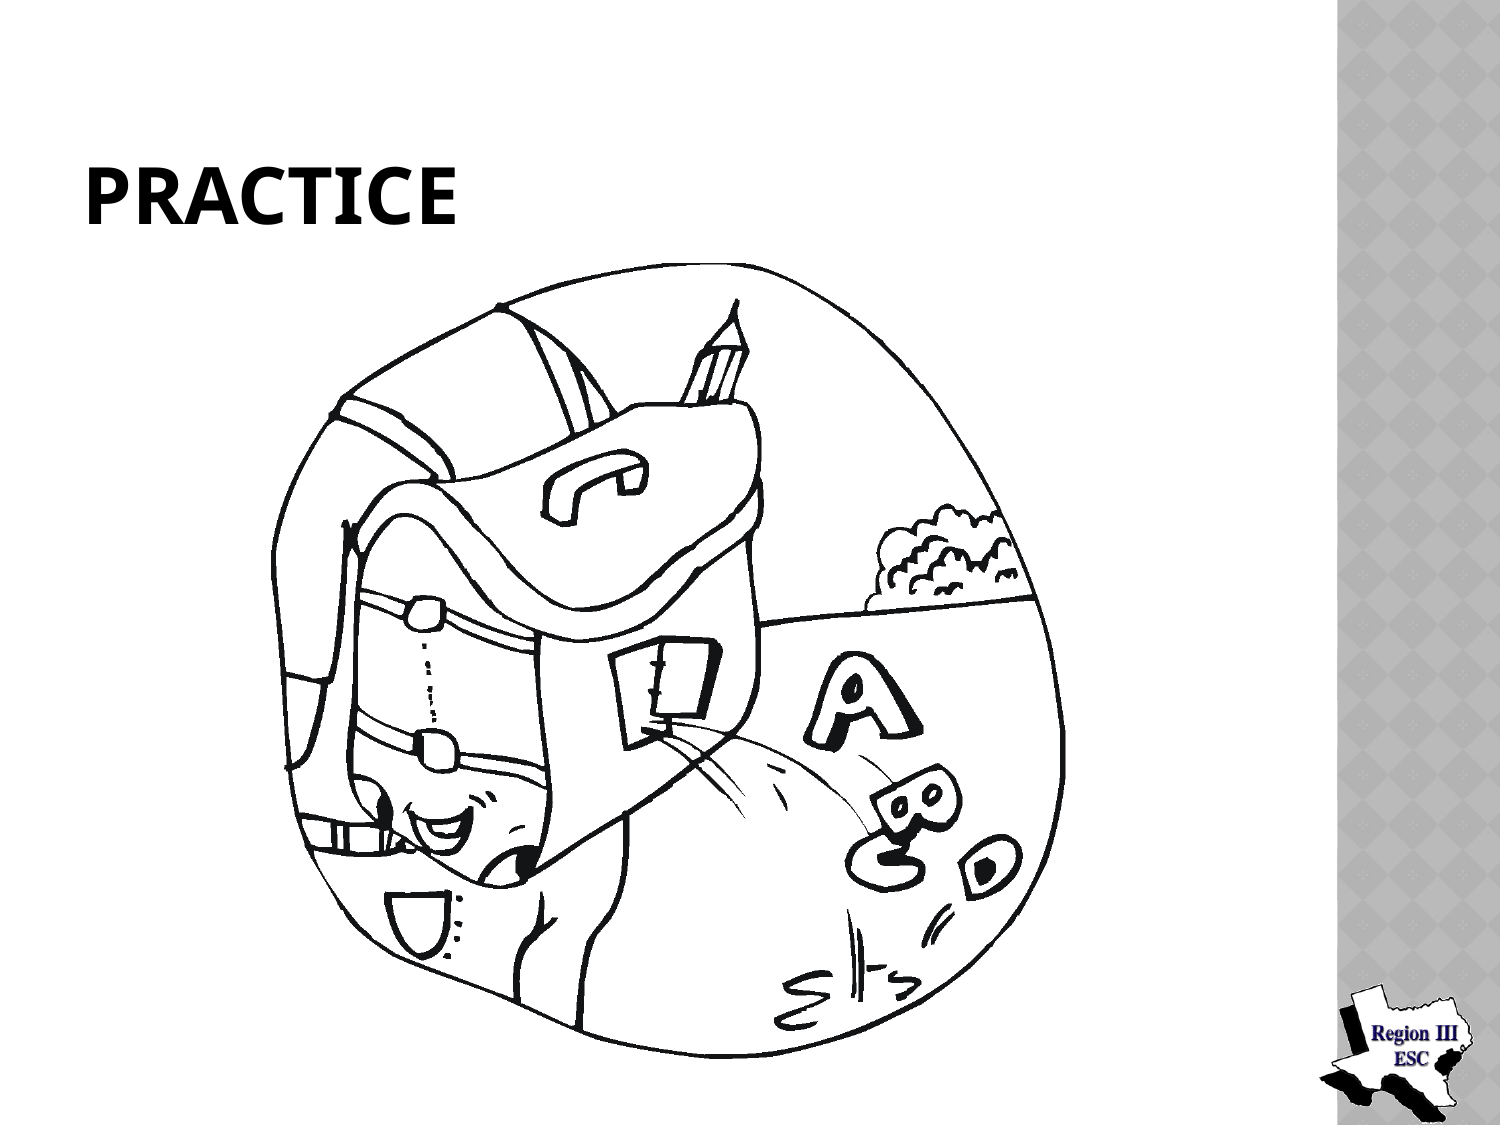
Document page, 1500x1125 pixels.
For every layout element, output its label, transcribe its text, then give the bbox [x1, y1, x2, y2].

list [270, 263, 1067, 1060]
picture [1318, 982, 1476, 1125]
title Practice [75, 52, 1263, 240]
